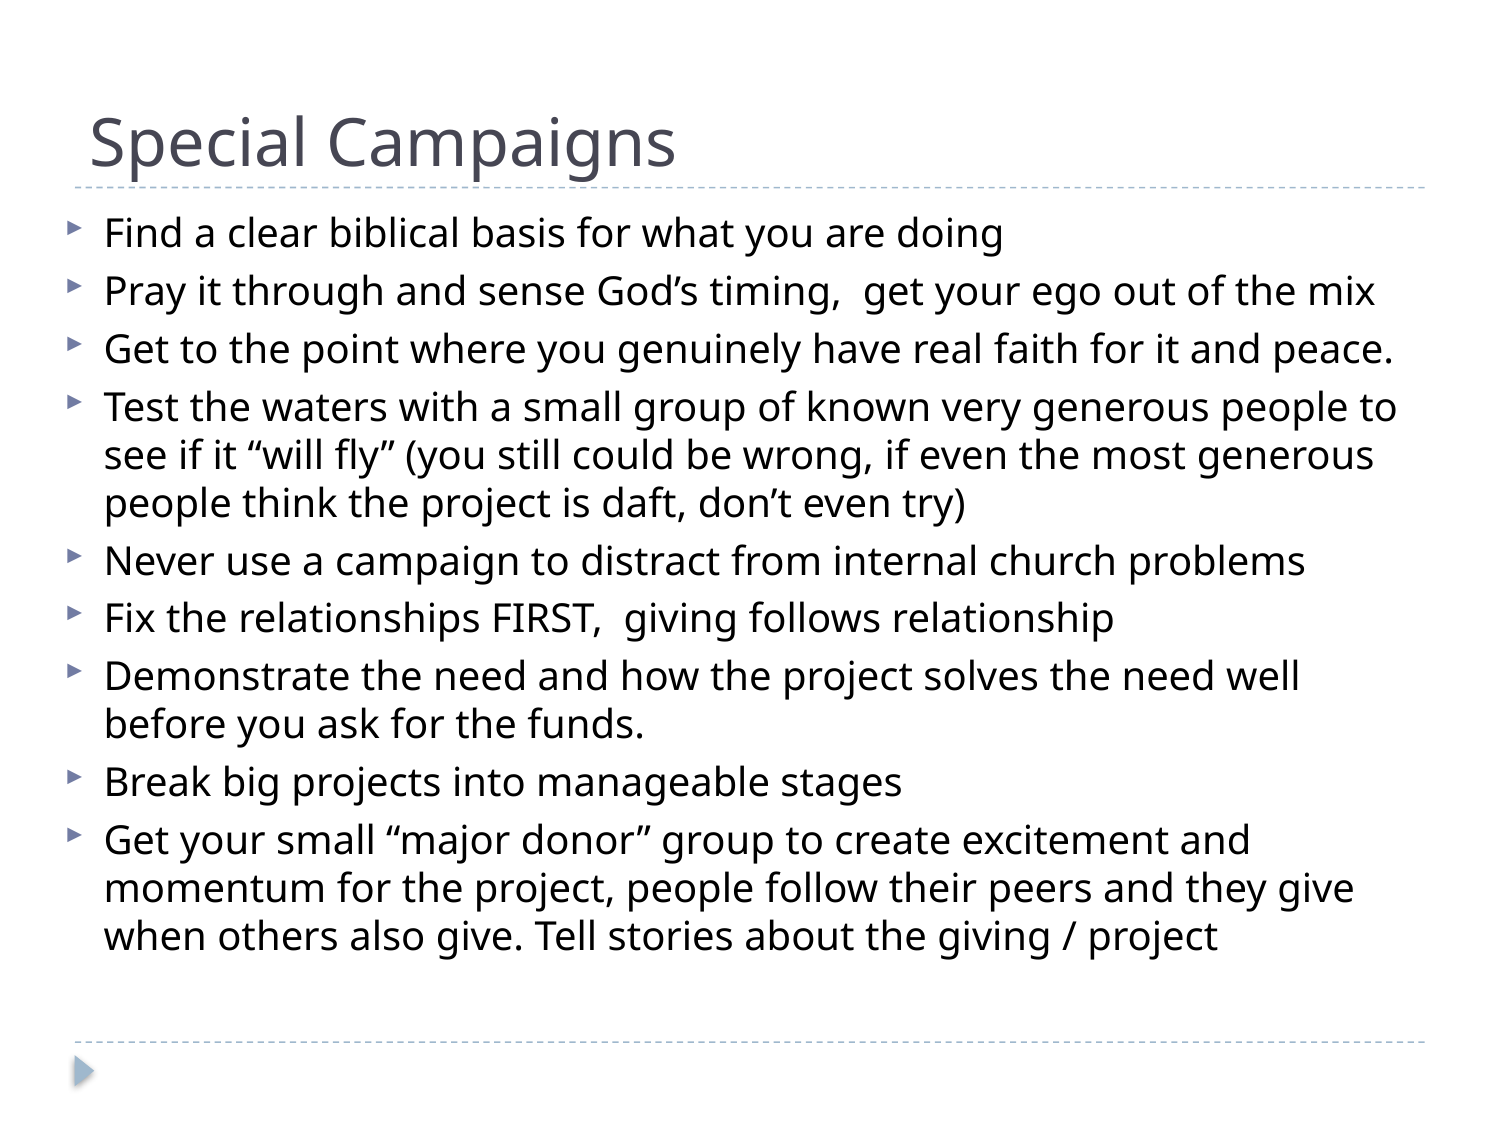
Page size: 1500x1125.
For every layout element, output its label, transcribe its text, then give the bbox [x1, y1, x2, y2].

list Find a clear biblical basis for what you are doing Pray it through and sense God’s timing, get your ego out of the mix Get to the point where you genuinely have real faith for it and peace. Test the waters with a small group of known very generous people to see if it “will fly” (you still could be wrong, if even the most generous people think the project is daft, don’t even try) Never use a campaign to distract from internal church problems Fix the relationships FIRST, giving follows relationship Demonstrate the need and how the project solves the need well before you ask for the funds. Break big projects into manageable stages Get your small “major donor” group to create excitement and momentum for the project, people follow their peers and they give when others also give. Tell stories about the giving / project [50, 200, 1425, 1010]
title Special Campaigns [75, 24, 1425, 188]
